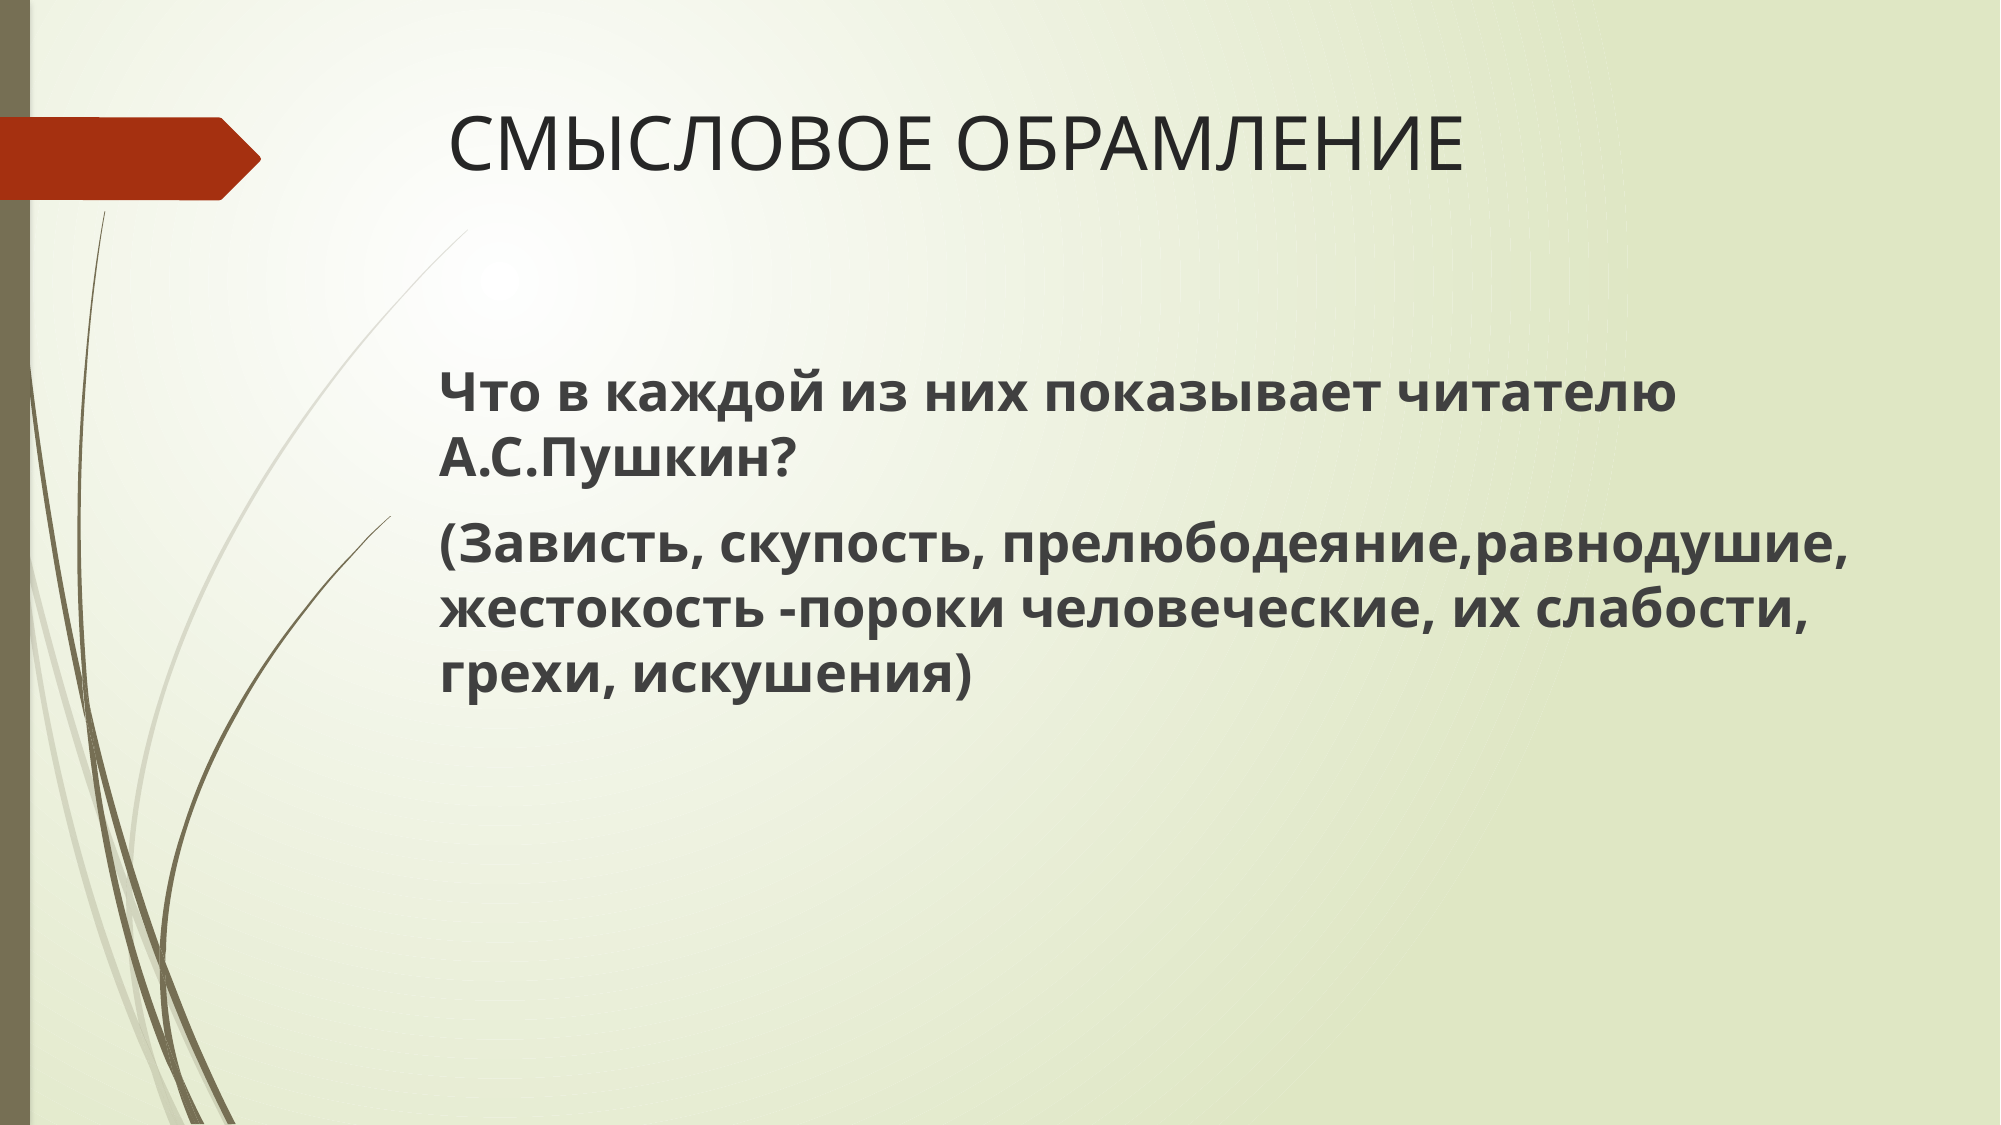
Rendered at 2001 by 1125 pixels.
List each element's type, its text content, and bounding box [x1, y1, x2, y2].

list Что в каждой из них показывает читателю А.С.Пушкин? (Зависть, скупость, прелюбодеяние,равнодушие, жестокость -пороки человеческие, их слабости, грехи, искушения) [424, 350, 1888, 970]
title СМЫСЛОВОЕ ОБРАМЛЕНИЕ [432, 87, 1895, 298]
